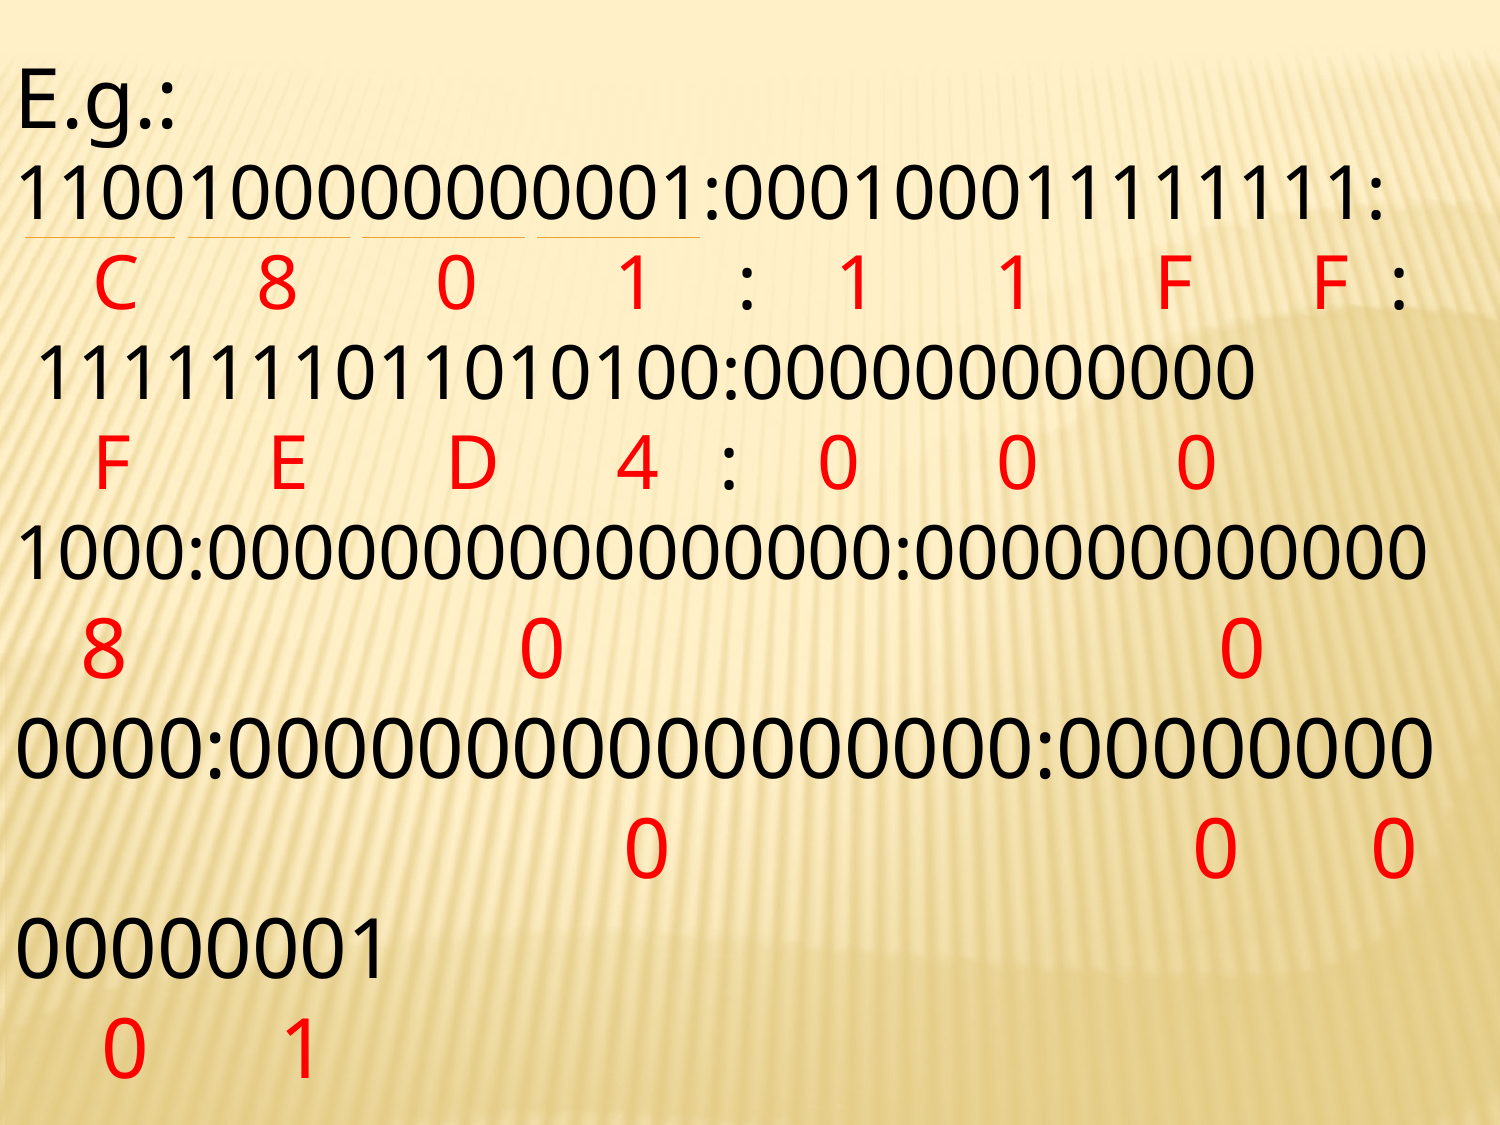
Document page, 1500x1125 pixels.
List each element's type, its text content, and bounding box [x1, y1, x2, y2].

text_box E.g.: 1100100000000001:000100011111111: C 8 0 1 : 1 1 F F : 1111111011010100:000000000000 F E D 4 : 0 0 0 1000:0000000000000000:000000000000 8 0 0 0000:00000000000000000:00000000 0 0 0 00000001 0 1 [0, 37, 1500, 1125]
